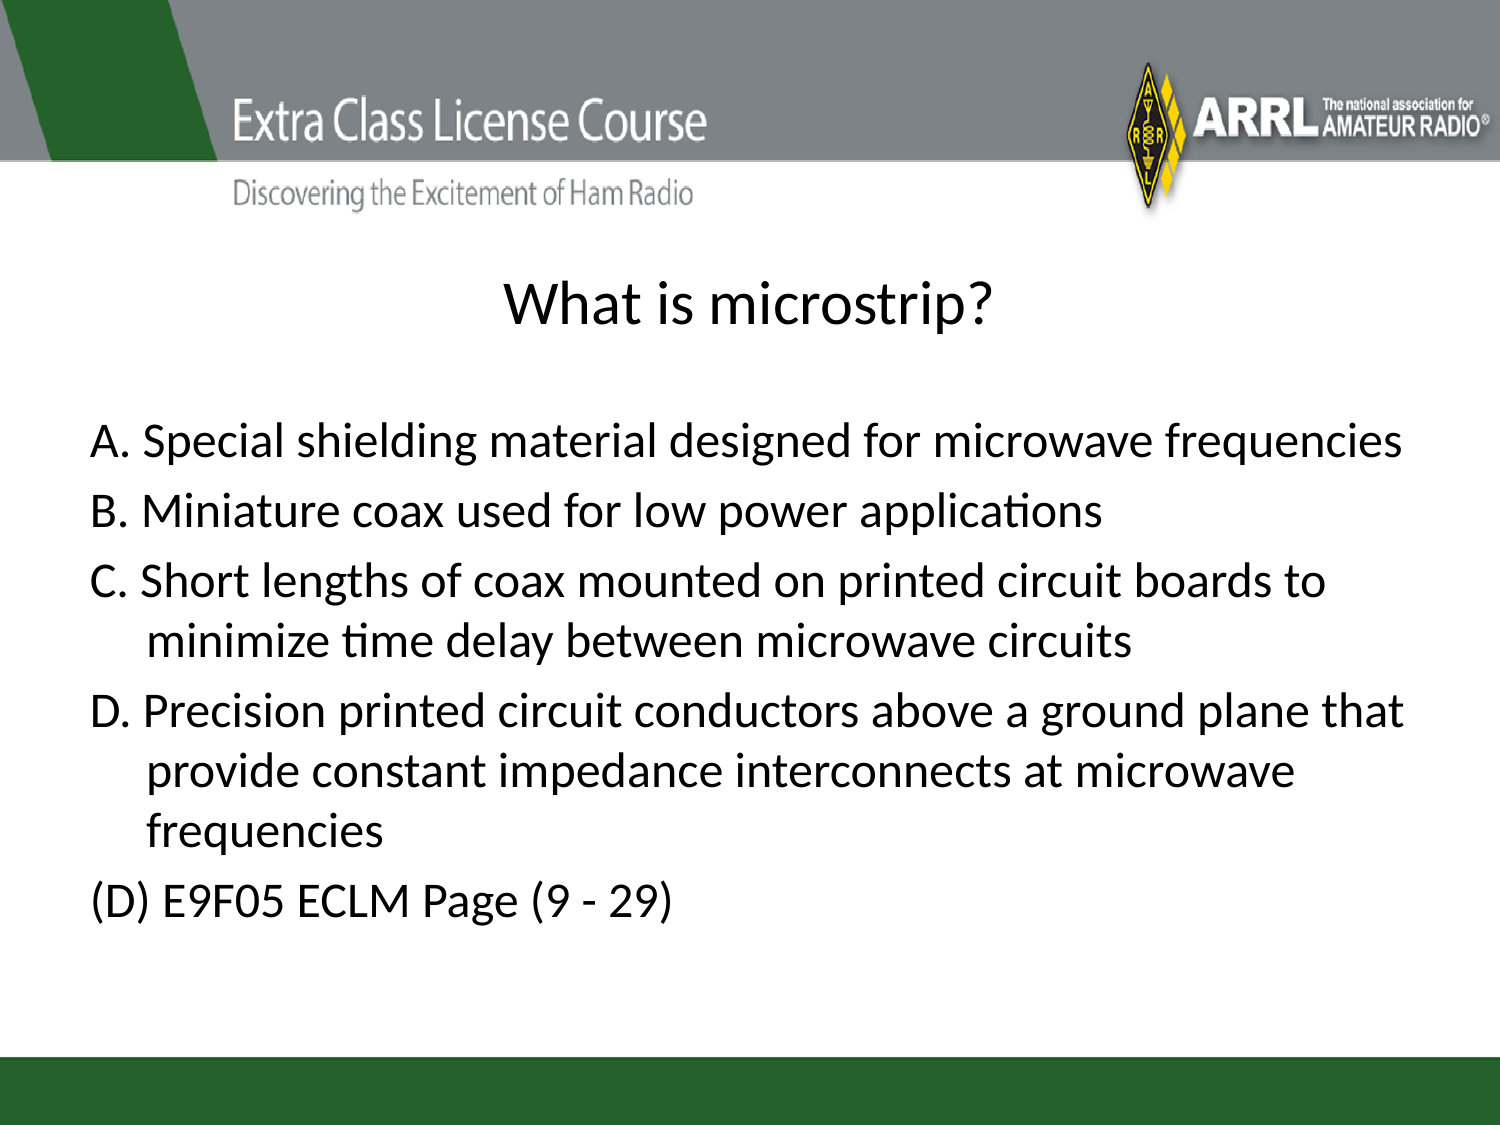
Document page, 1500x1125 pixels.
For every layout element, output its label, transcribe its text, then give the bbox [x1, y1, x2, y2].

picture [0, 0, 1500, 1125]
list A. Special shielding material designed for microwave frequencies B. Miniature coax used for low power applications C. Short lengths of coax mounted on printed circuit boards to minimize time delay between microwave circuits D. Precision printed circuit conductors above a ground plane that provide constant impedance interconnects at microwave frequencies (D) E9F05 ECLM Page (9 - 29) [75, 399, 1425, 775]
title What is microstrip? [75, 254, 1425, 399]
